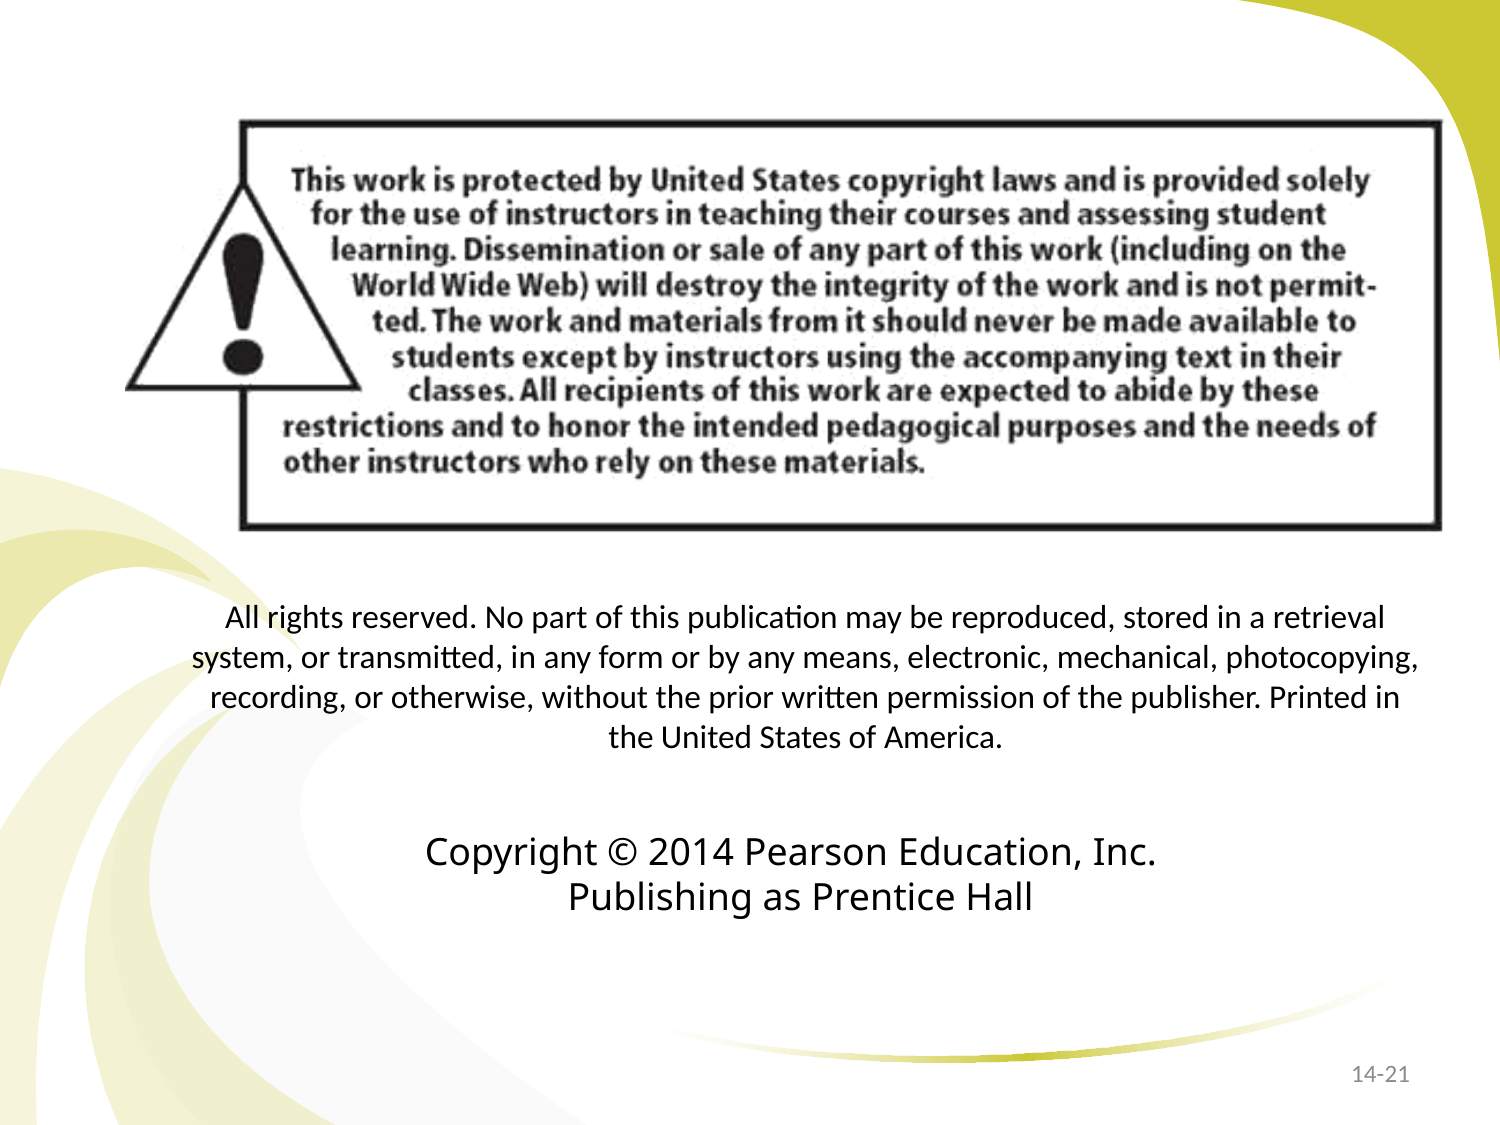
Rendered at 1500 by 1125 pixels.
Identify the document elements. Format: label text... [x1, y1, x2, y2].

text_box Copyright © 2014 Pearson Education, Inc. Publishing as Prentice Hall [174, 821, 1427, 926]
picture [124, 112, 1457, 548]
slide_number 14-21 [1074, 1042, 1425, 1103]
text_box All rights reserved. No part of this publication may be reproduced, stored in a retrieval system, or transmitted, in any form or by any means, electronic, mechanical, photocopying, recording, or otherwise, without the prior written permission of the publisher. Printed in the United States of America. [174, 588, 1438, 763]
